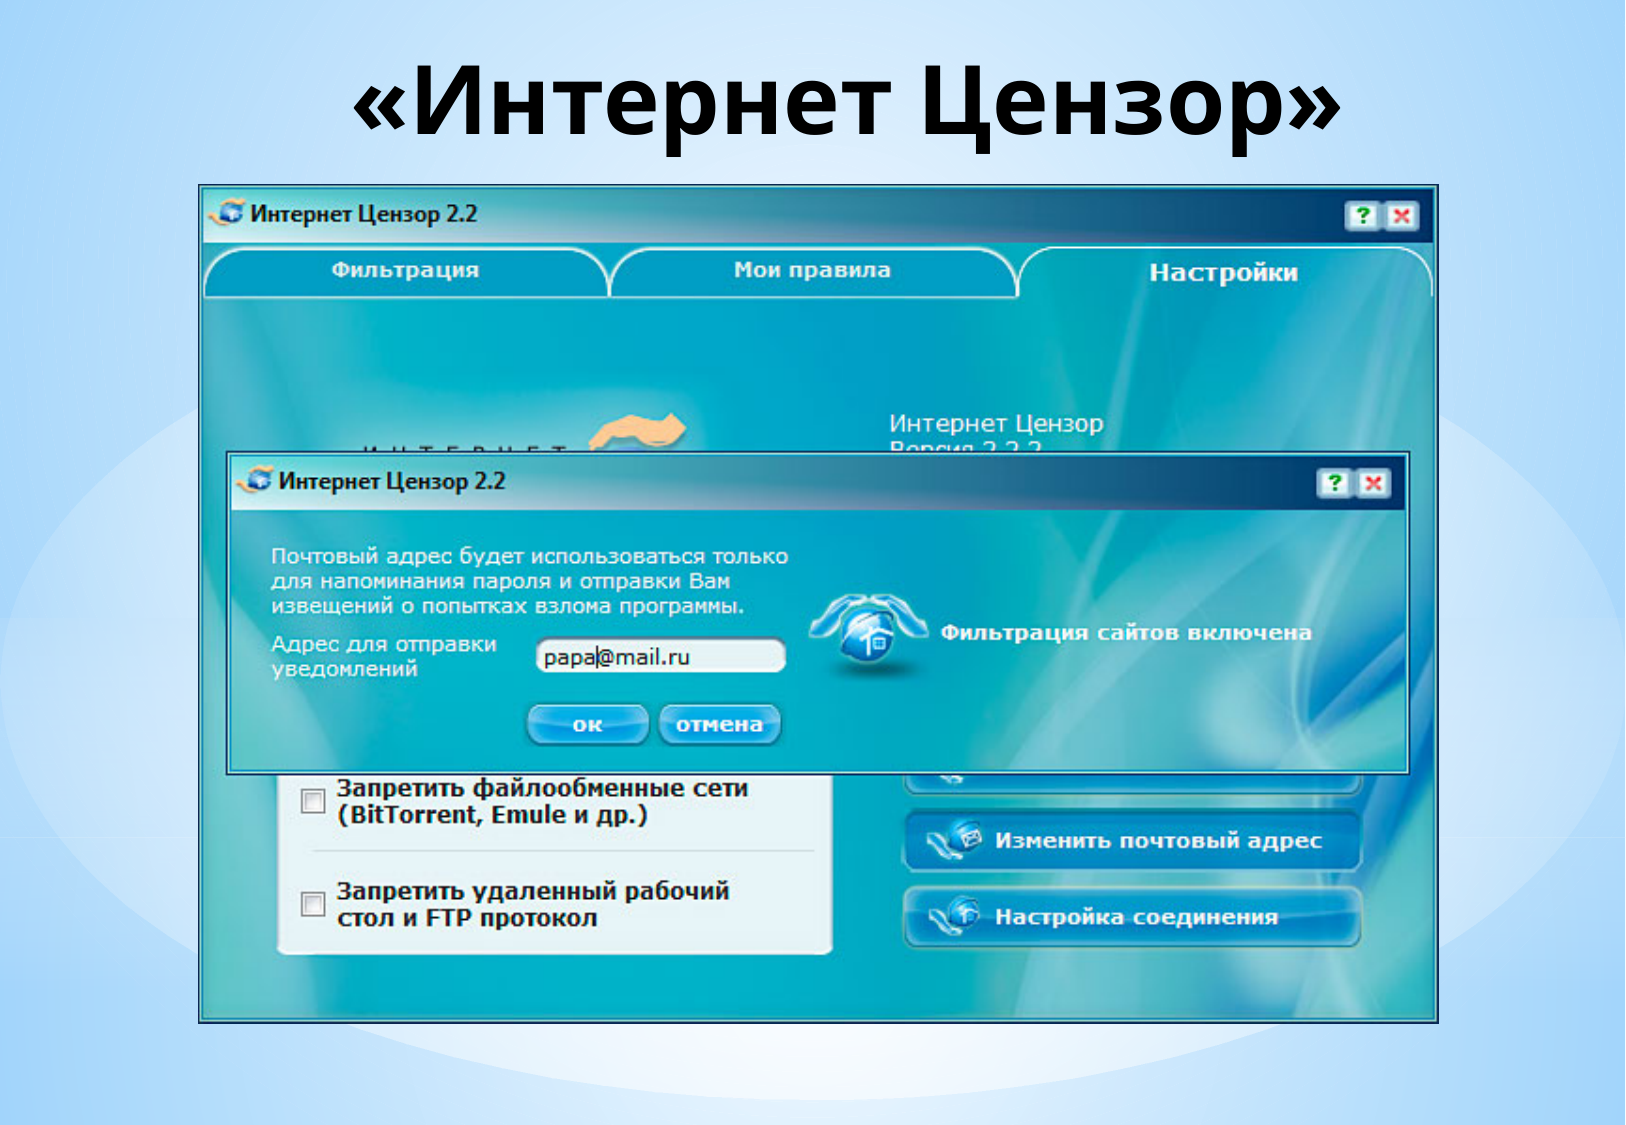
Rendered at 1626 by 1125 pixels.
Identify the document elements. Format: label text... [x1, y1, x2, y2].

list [197, 184, 1439, 1024]
title «Интернет Цензор» [269, 30, 1427, 181]
